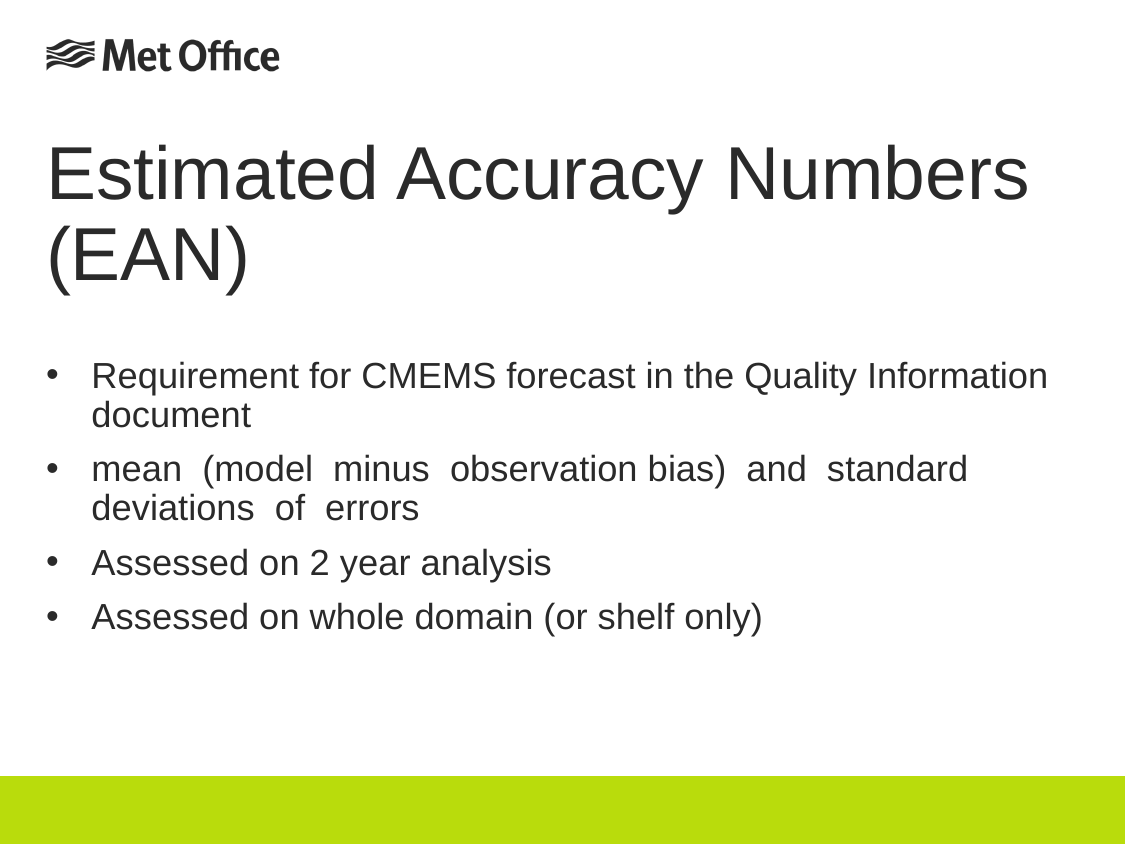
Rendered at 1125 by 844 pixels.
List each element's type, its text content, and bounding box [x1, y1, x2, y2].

title Estimated Accuracy Numbers (EAN) [31, 114, 1094, 305]
picture [15, 8, 311, 102]
subtitle Requirement for CMEMS forecast in the Quality Information document mean (model minus observation bias) and standard deviations of errors Assessed on 2 year analysis Assessed on whole domain (or shelf only) [31, 349, 1094, 647]
